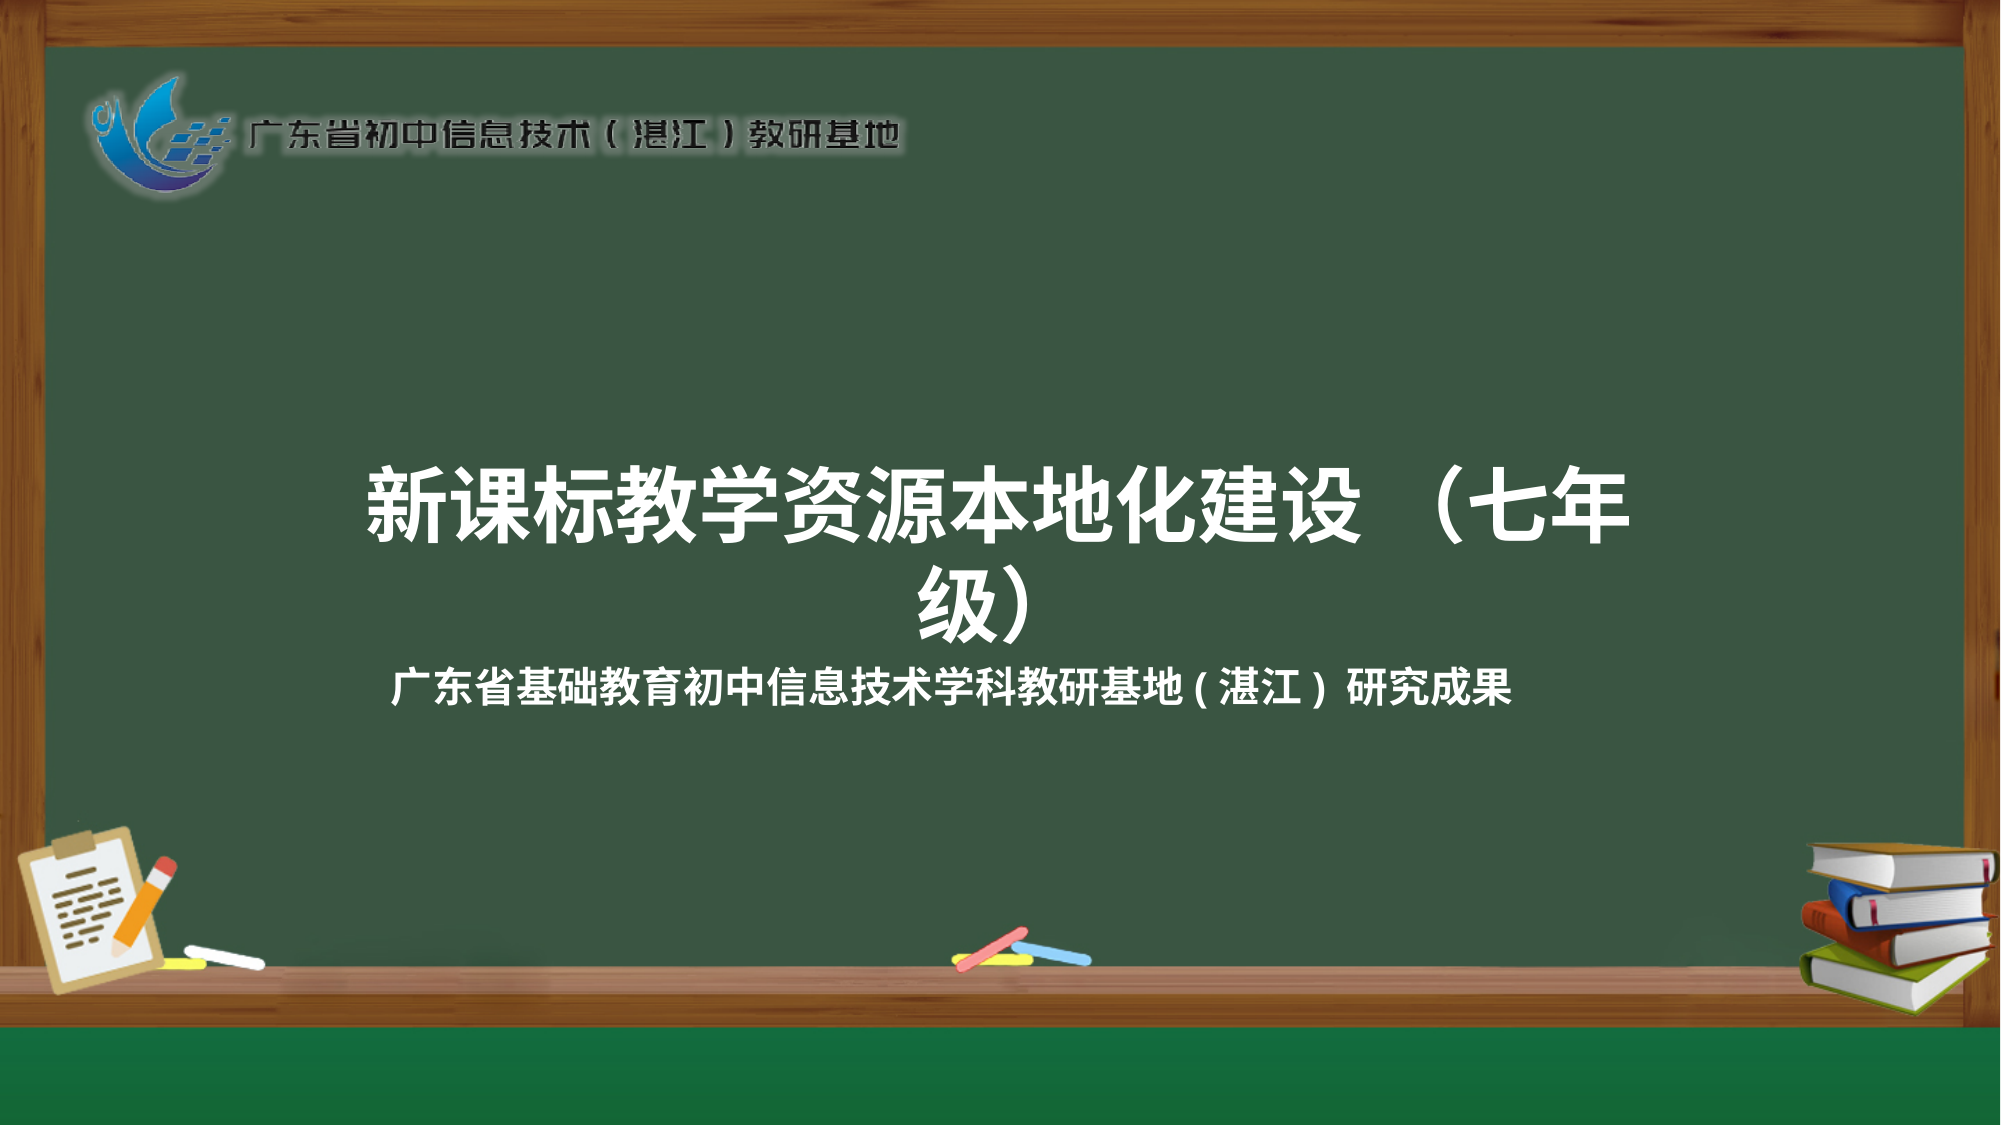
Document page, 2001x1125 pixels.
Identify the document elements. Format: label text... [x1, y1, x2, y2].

text_box 新课标教学资源本地化建设 （七年级） [292, 452, 1707, 653]
text_box 广东省基础教育初中信息技术学科教研基地(湛江) 研究成果 [352, 652, 1552, 714]
picture [0, 0, 2001, 1125]
